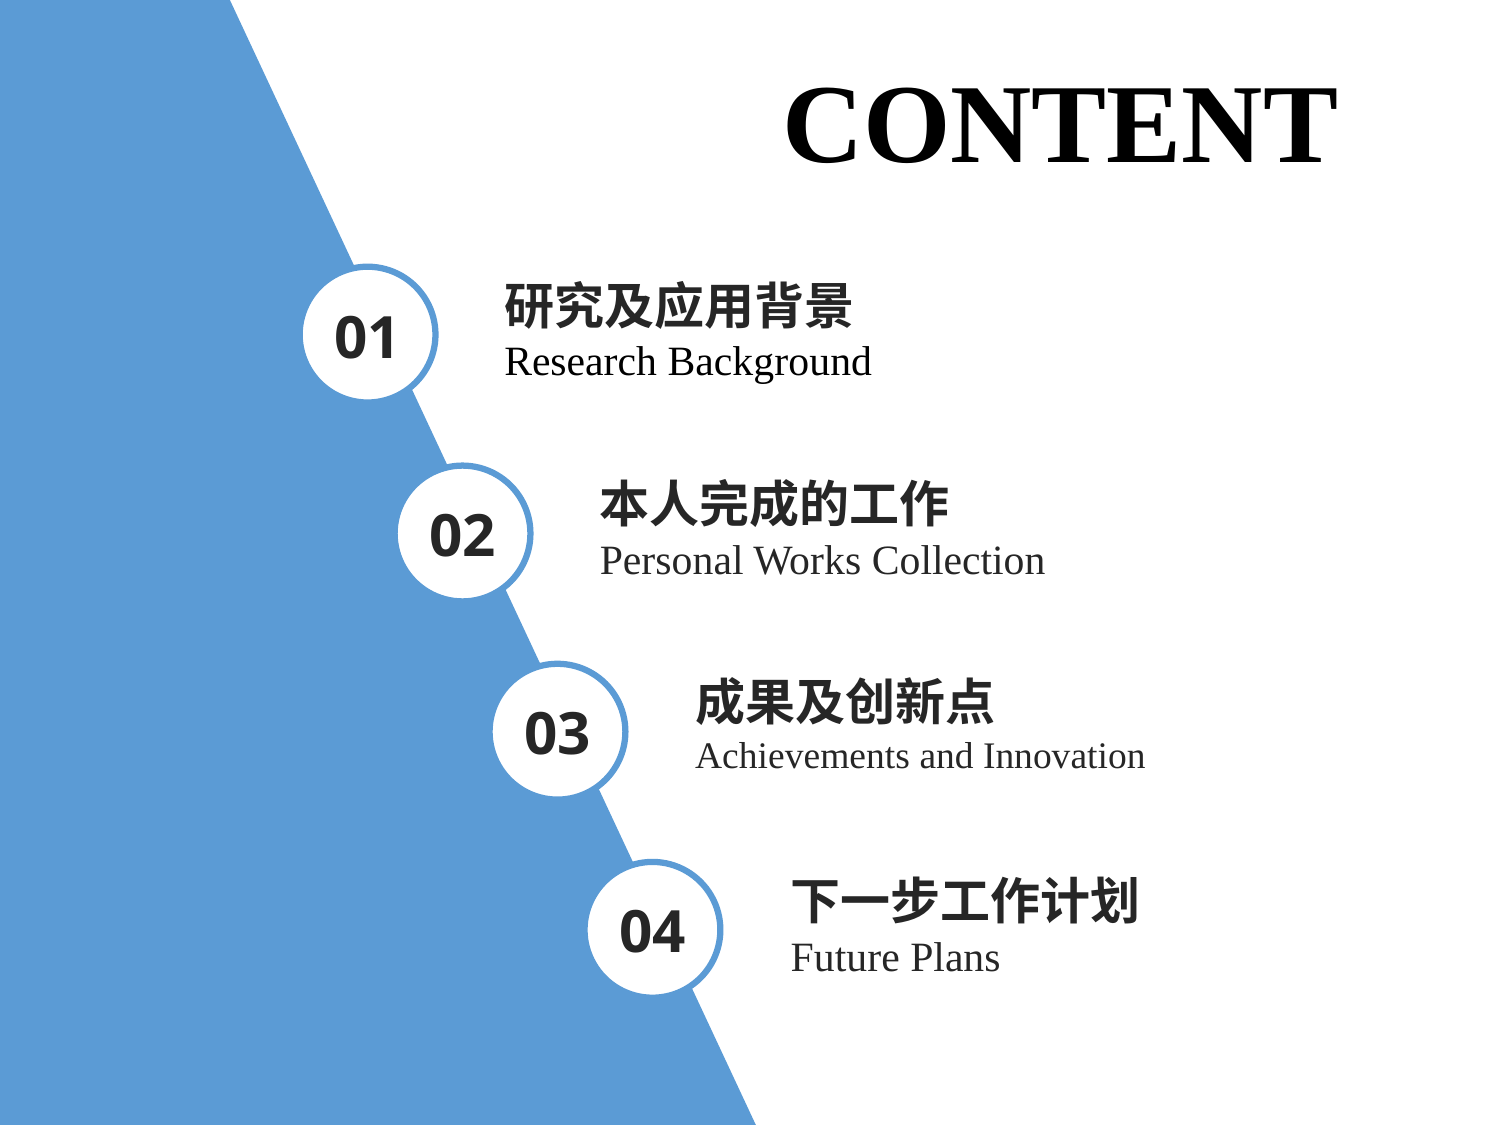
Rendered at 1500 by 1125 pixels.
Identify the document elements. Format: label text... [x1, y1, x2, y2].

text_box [489, 663, 626, 800]
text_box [299, 266, 436, 403]
text_box CONTENT [715, 42, 1406, 193]
text_box [0, 0, 758, 1125]
text_box 成果及创新点 Achievements and Innovation [680, 663, 1500, 784]
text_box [584, 861, 721, 998]
text_box 研究及应用背景 Research Background [489, 266, 1406, 392]
text_box 本人完成的工作 Personal Works Collection [585, 465, 1406, 590]
text_box 下一步工作计划 Future Plans [775, 861, 1500, 987]
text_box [394, 465, 531, 602]
